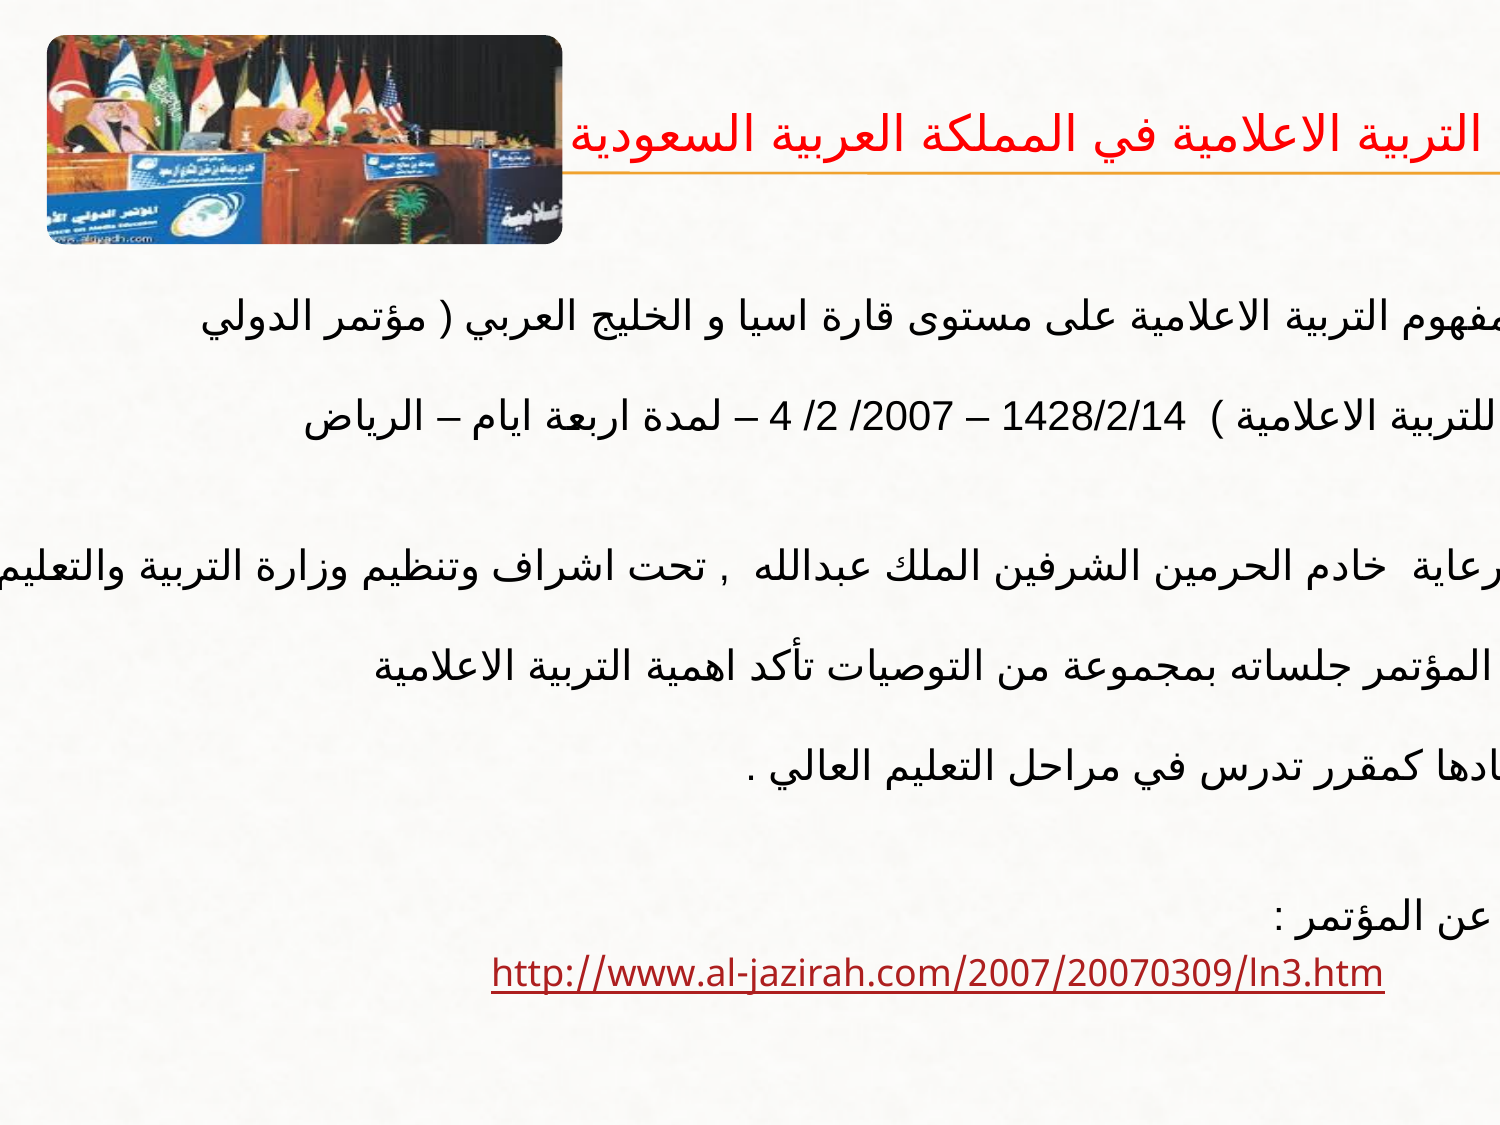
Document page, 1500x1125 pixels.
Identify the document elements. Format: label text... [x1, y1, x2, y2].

text_box التربية الاعلامية في المملكة العربية السعودية [570, 93, 1500, 169]
picture [46, 34, 563, 245]
text_box نشر مفهوم التربية الاعلامية على مستوى قارة اسيا و الخليج العربي ( مؤتمر الدولي الاول للتربية الاعلامية ) 1428/2/14 – 2007/ 2/ 4 – لمدة اربعة ايام – الرياض تحت رعاية خادم الحرمين الشرفين الملك عبدالله , تحت اشراف وتنظيم وزارة التربية والتعليم اختتم المؤتمر جلساته بمجموعة من التوصيات تأكد اهمية التربية الاعلامية واعتمادها كمقرر تدرس في مراحل التعليم العالي . تقرير عن المؤتمر : [0, 281, 1500, 947]
text_box http://www.al-jazirah.com/2007/20070309/ln3.htm [157, 941, 1400, 1050]
